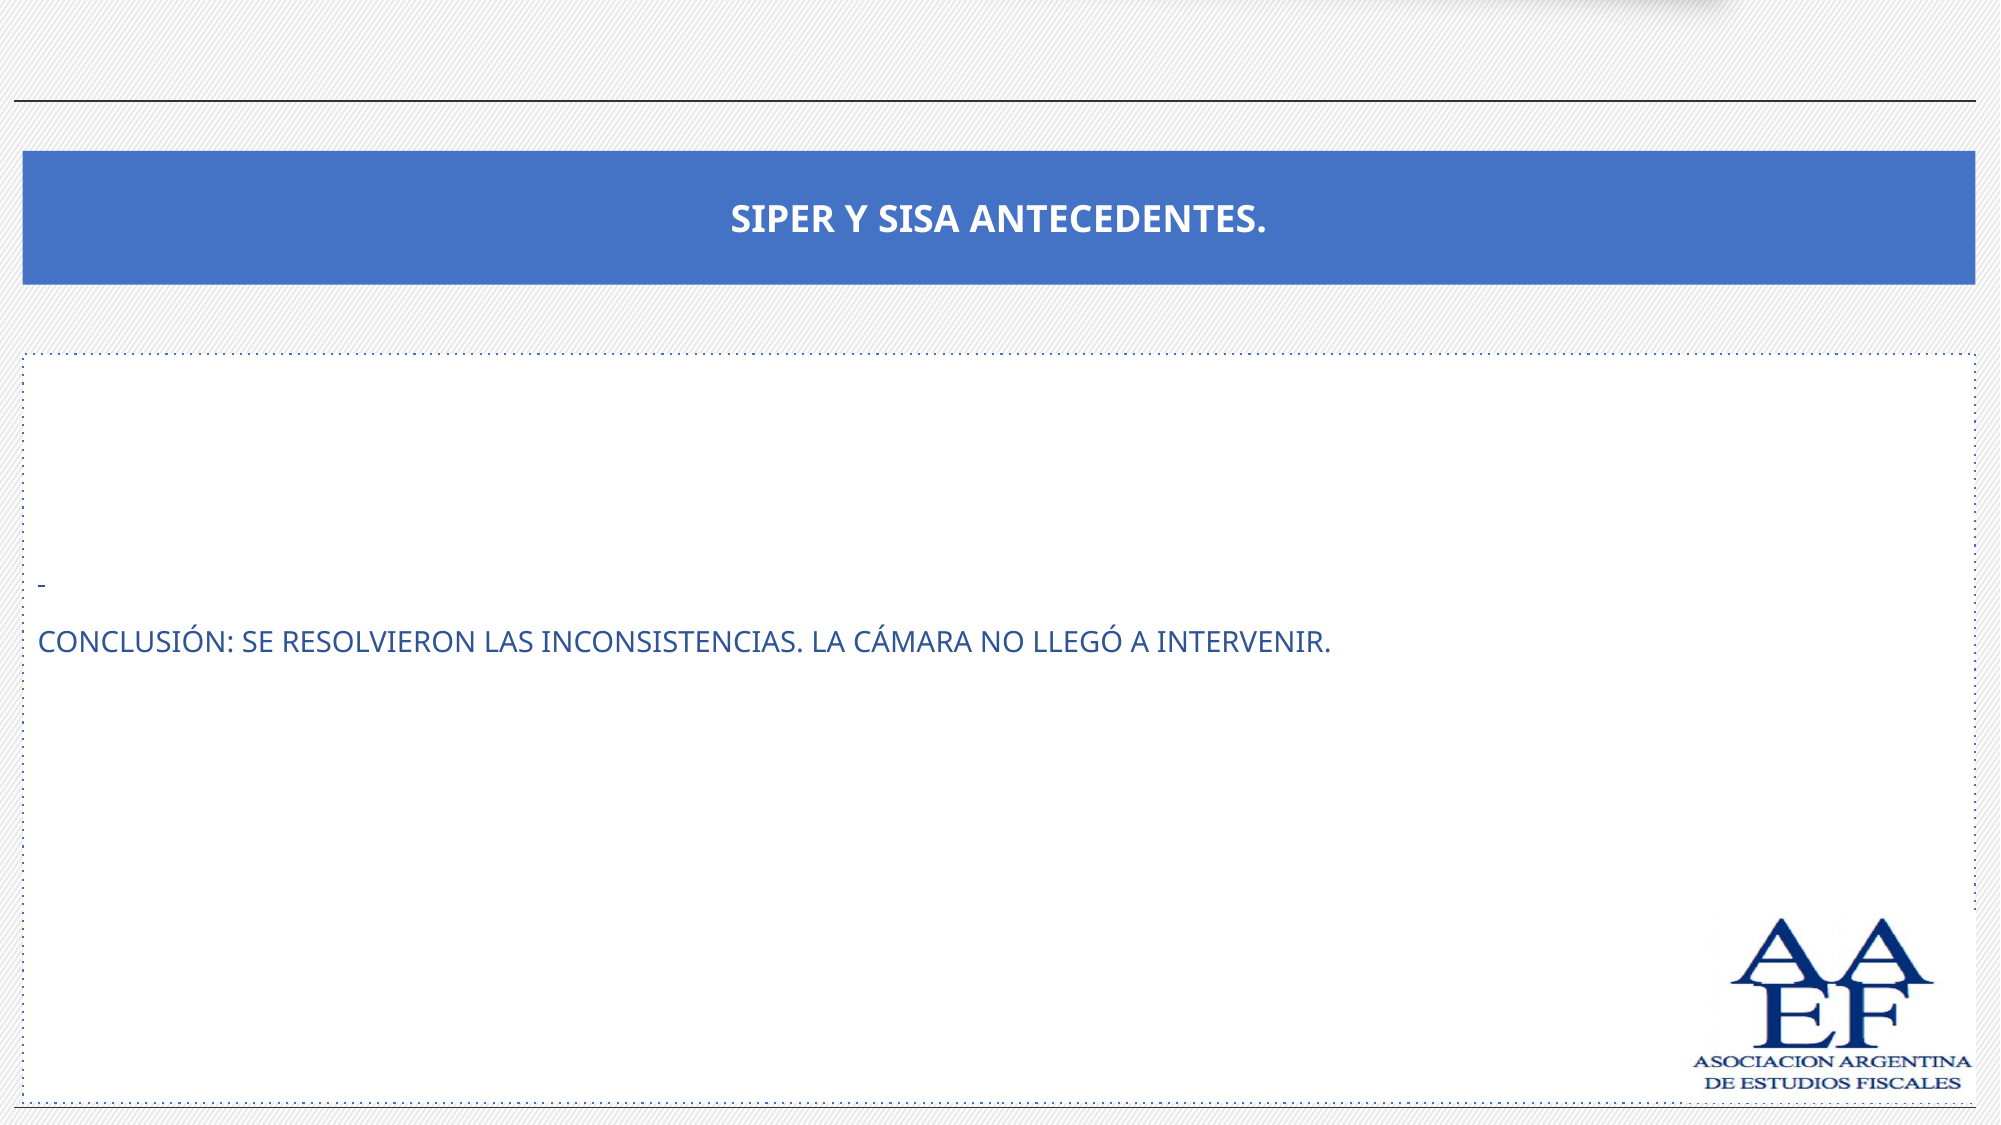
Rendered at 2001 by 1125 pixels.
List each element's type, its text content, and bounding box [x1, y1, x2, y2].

picture [0, 0, 2000, 1125]
text_box CONCLUSIÓN: SE RESOLVIERON LAS INCONSISTENCIAS. LA CÁMARA NO LLEGÓ A INTERVENIR. [22, 353, 1976, 1104]
text_box SIPER Y SISA ANTECEDENTES. [22, 150, 1976, 285]
